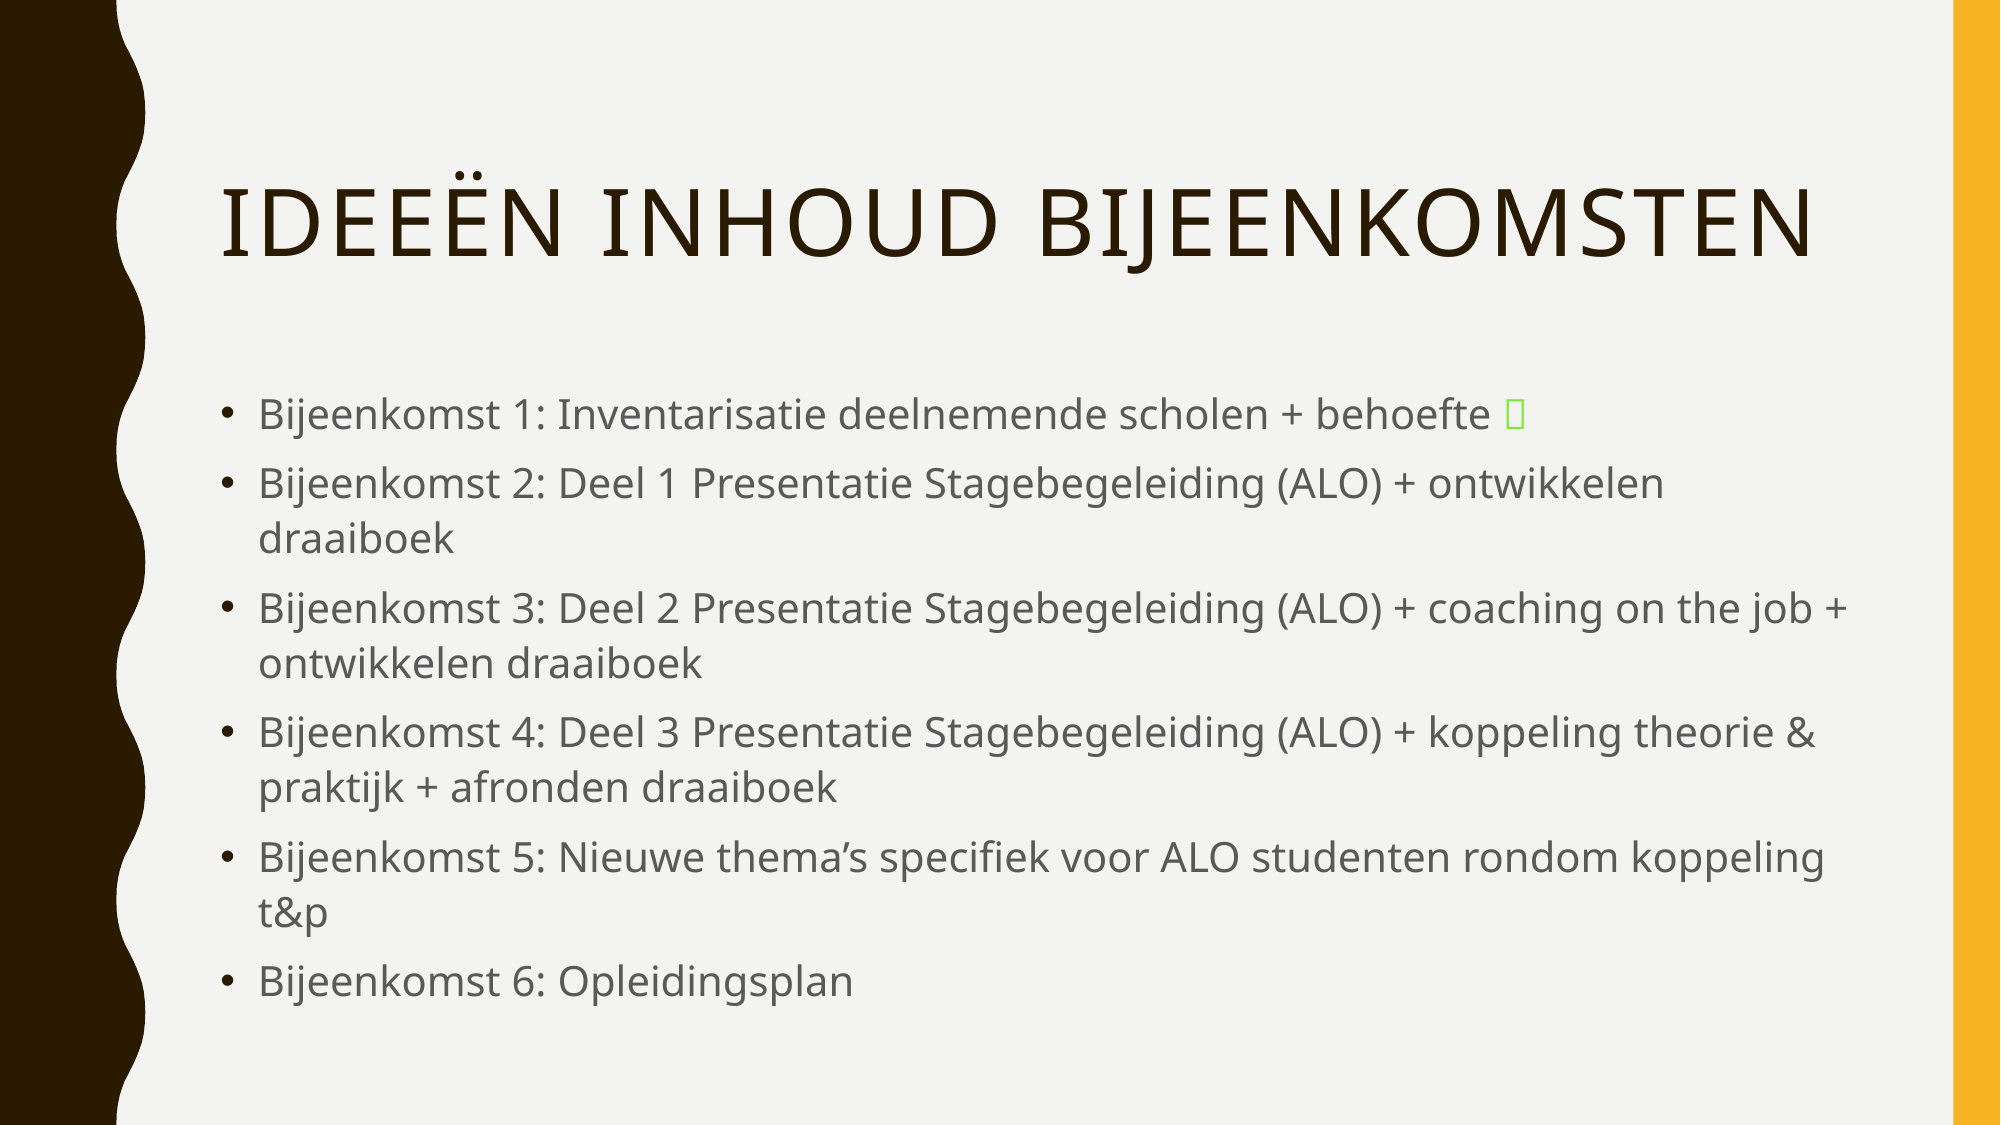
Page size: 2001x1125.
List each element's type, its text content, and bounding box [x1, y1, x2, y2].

list Bijeenkomst 1: Inventarisatie deelnemende scholen + behoefte  Bijeenkomst 2: Deel 1 Presentatie Stagebegeleiding (ALO) + ontwikkelen draaiboek Bijeenkomst 3: Deel 2 Presentatie Stagebegeleiding (ALO) + coaching on the job + ontwikkelen draaiboek Bijeenkomst 4: Deel 3 Presentatie Stagebegeleiding (ALO) + koppeling theorie & praktijk + afronden draaiboek Bijeenkomst 5: Nieuwe thema’s specifiek voor ALO studenten rondom koppeling t&p Bijeenkomst 6: Opleidingsplan [205, 375, 1875, 965]
title Ideeën inhoud bijeenkomsten [205, 168, 1875, 286]
